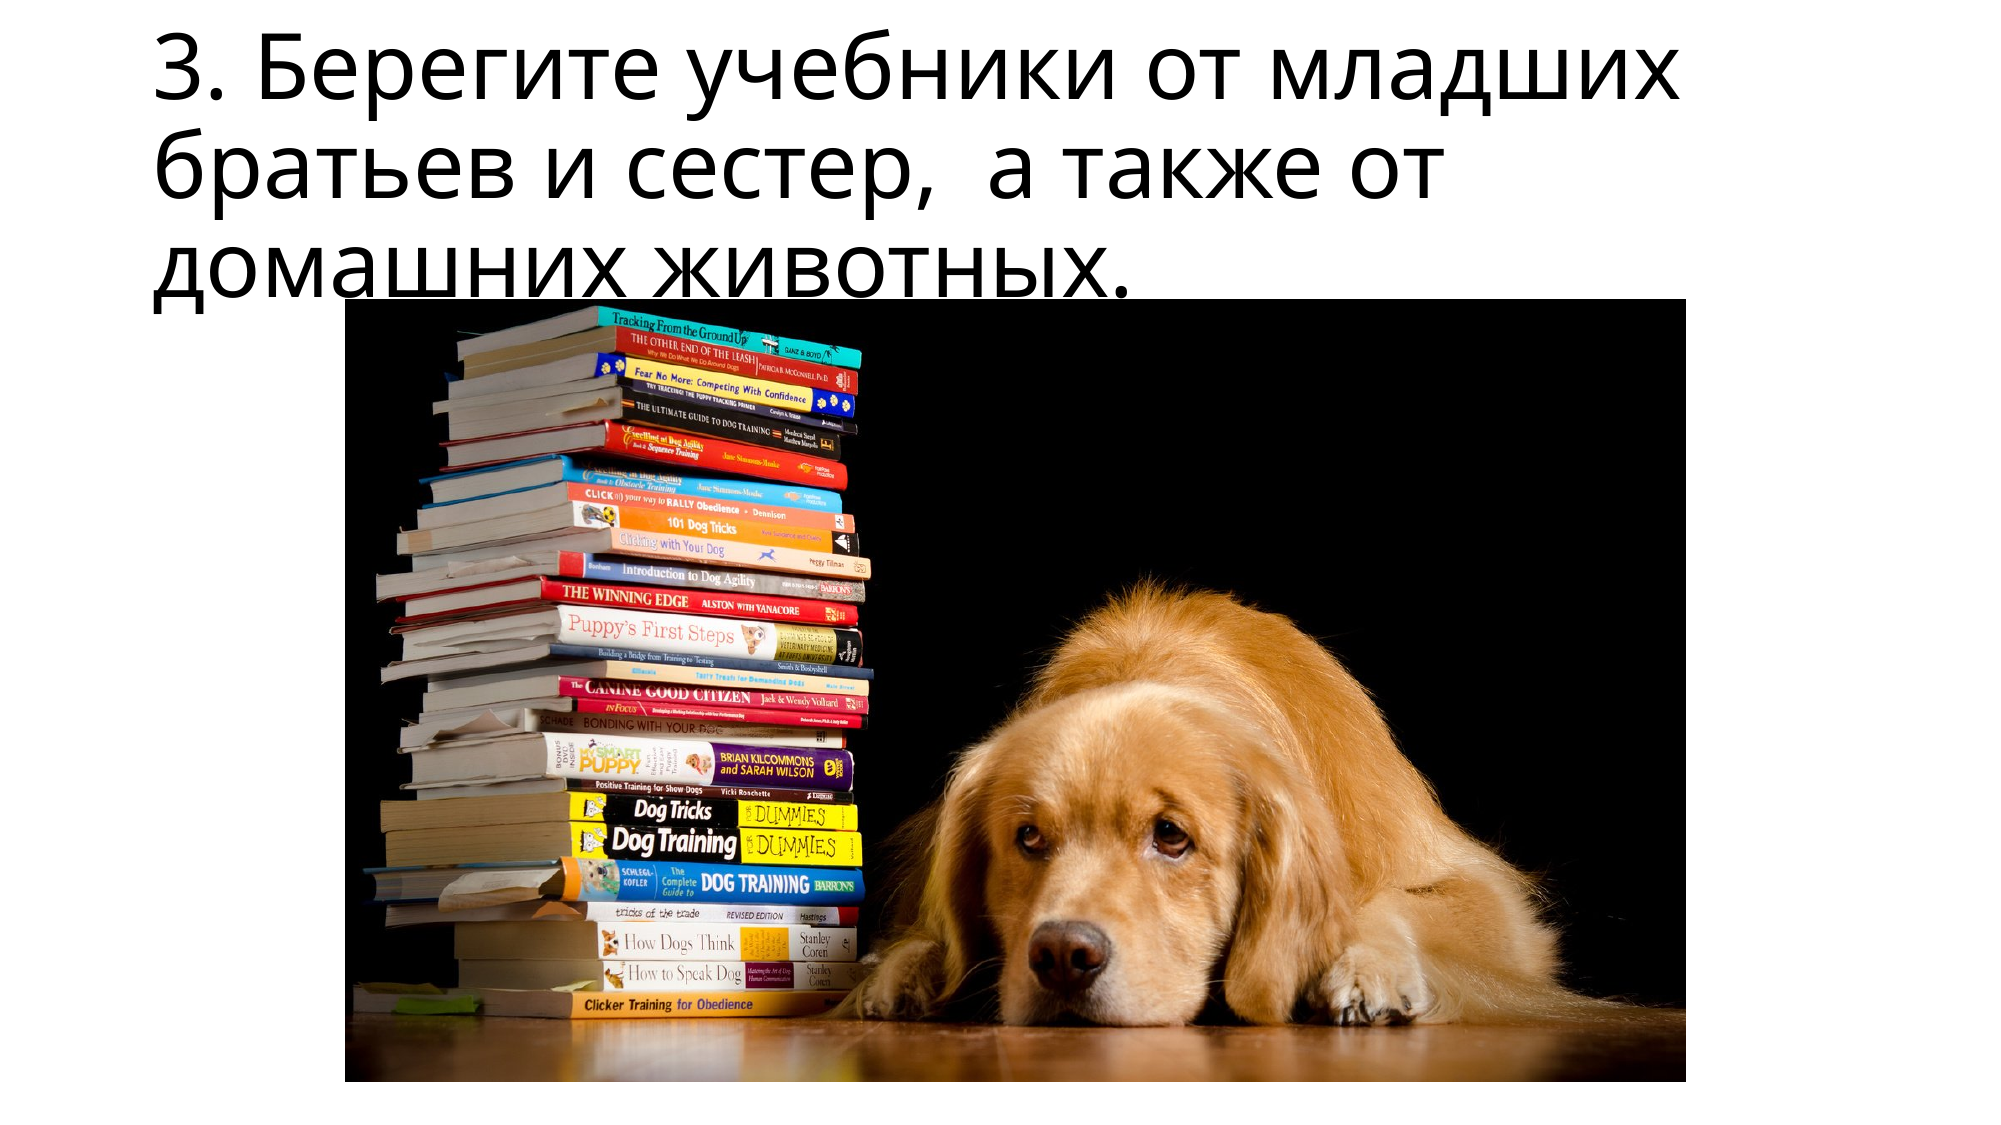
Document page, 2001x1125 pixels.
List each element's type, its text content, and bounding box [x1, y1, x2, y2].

title 3. Берегите учебники от младших братьев и сестер, а также от домашних животных. [137, 59, 1863, 278]
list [345, 299, 1686, 1082]
